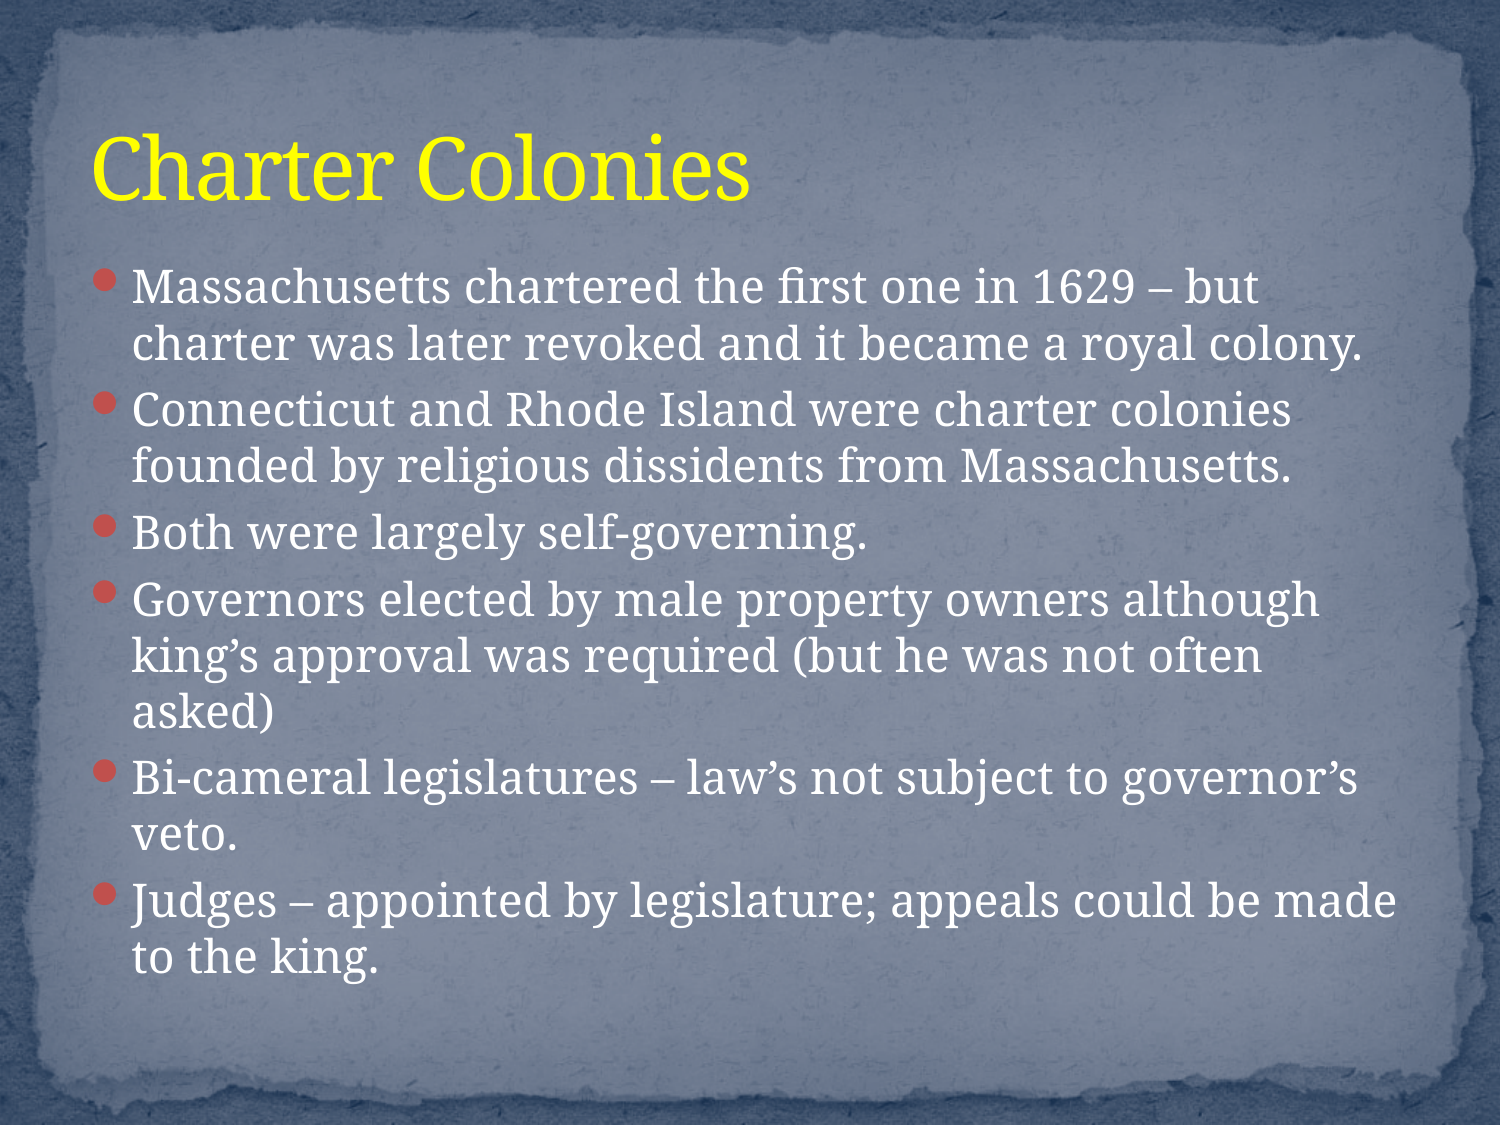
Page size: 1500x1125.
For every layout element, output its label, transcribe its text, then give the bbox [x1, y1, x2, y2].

list Massachusetts chartered the first one in 1629 – but charter was later revoked and it became a royal colony. Connecticut and Rhode Island were charter colonies founded by religious dissidents from Massachusetts. Both were largely self-governing. Governors elected by male property owners although king’s approval was required (but he was not often asked) Bi-cameral legislatures – law’s not subject to governor’s veto. Judges – appointed by legislature; appeals could be made to the king. [75, 249, 1425, 1000]
title Charter Colonies [74, 24, 1425, 225]
